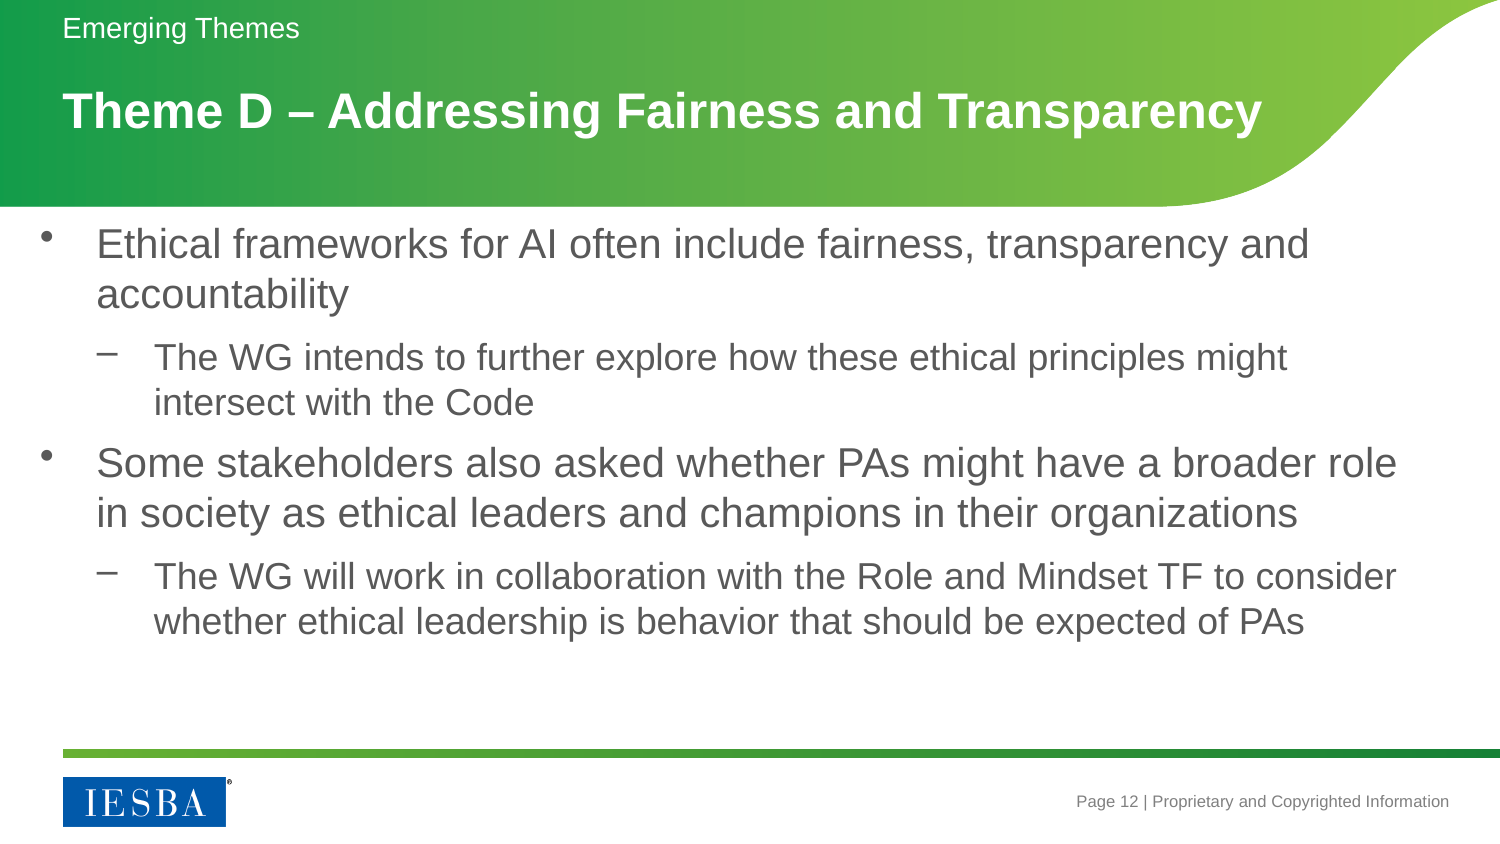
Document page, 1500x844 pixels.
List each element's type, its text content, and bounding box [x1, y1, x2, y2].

subtitle Emerging Themes [62, 9, 500, 38]
picture [0, 0, 1500, 207]
list Ethical frameworks for AI often include fairness, transparency and accountability The WG intends to further explore how these ethical principles might intersect with the Code Some stakeholders also asked whether PAs might have a broader role in society as ethical leaders and champions in their organizations The WG will work in collaboration with the Role and Mindset TF to consider whether ethical leadership is behavior that should be expected of PAs [24, 209, 1438, 735]
title Theme D – Addressing Fairness and Transparency [62, 75, 1300, 142]
picture [63, 777, 232, 827]
